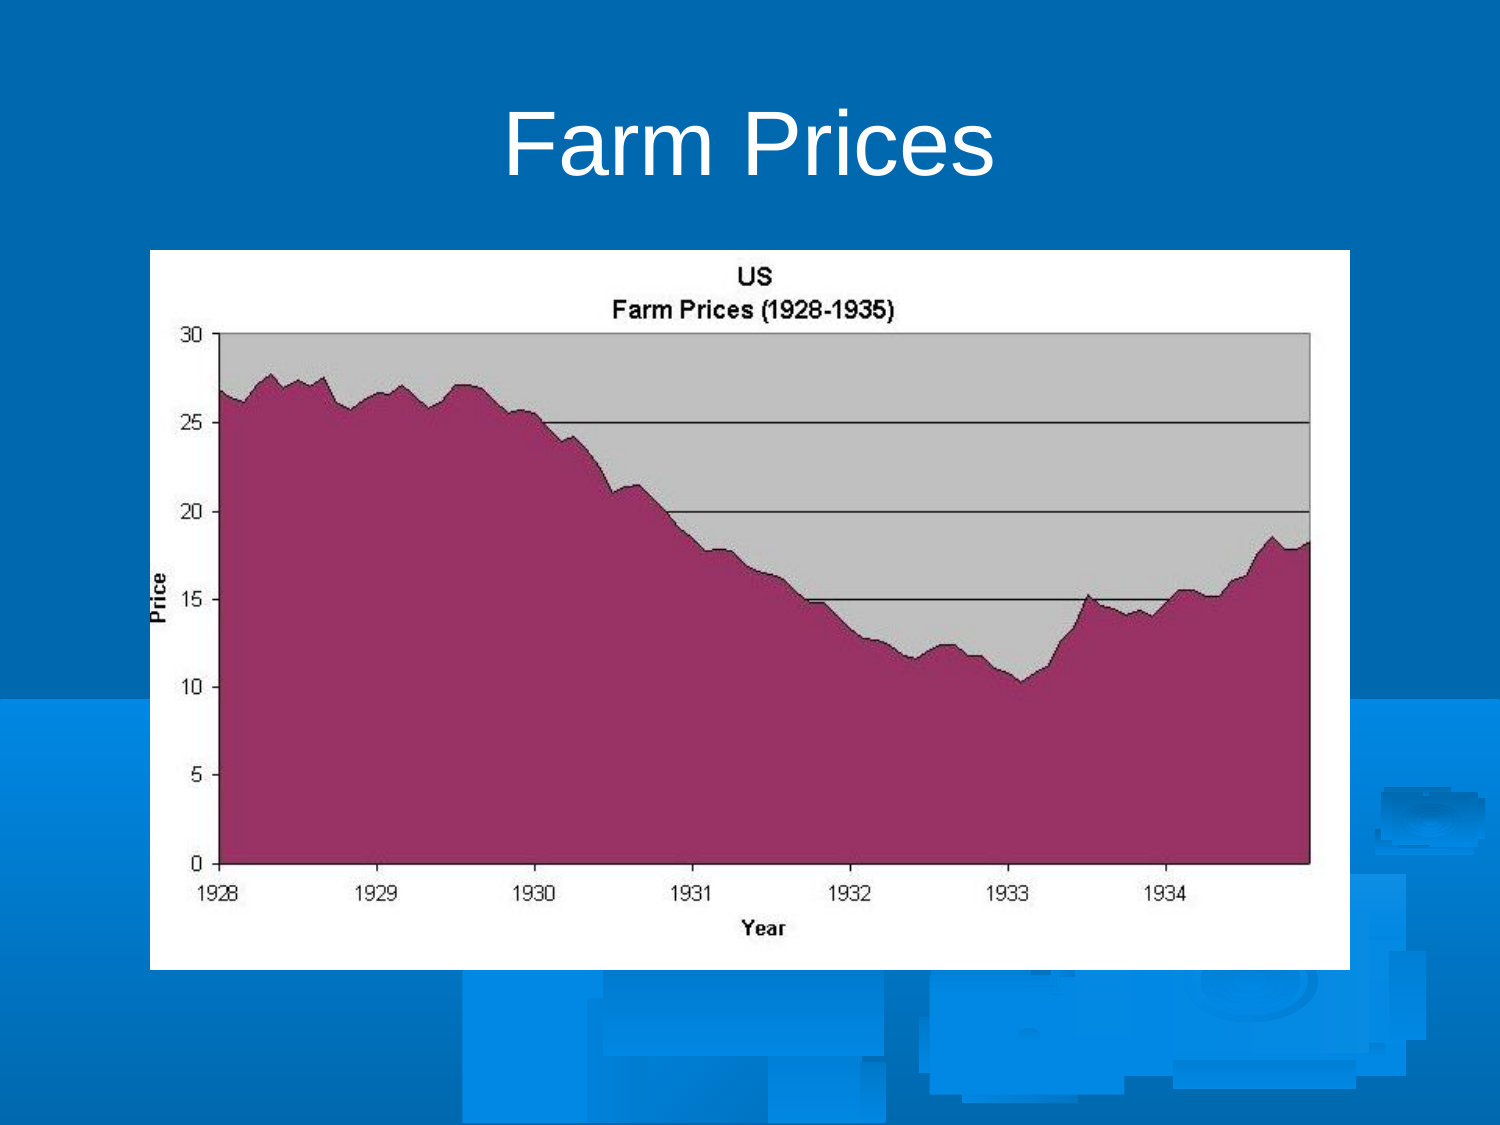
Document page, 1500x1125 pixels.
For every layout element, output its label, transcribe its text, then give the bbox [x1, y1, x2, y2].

text_box Farm Prices [74, 45, 1425, 233]
picture [149, 250, 1351, 970]
text_box [74, 262, 1425, 1035]
